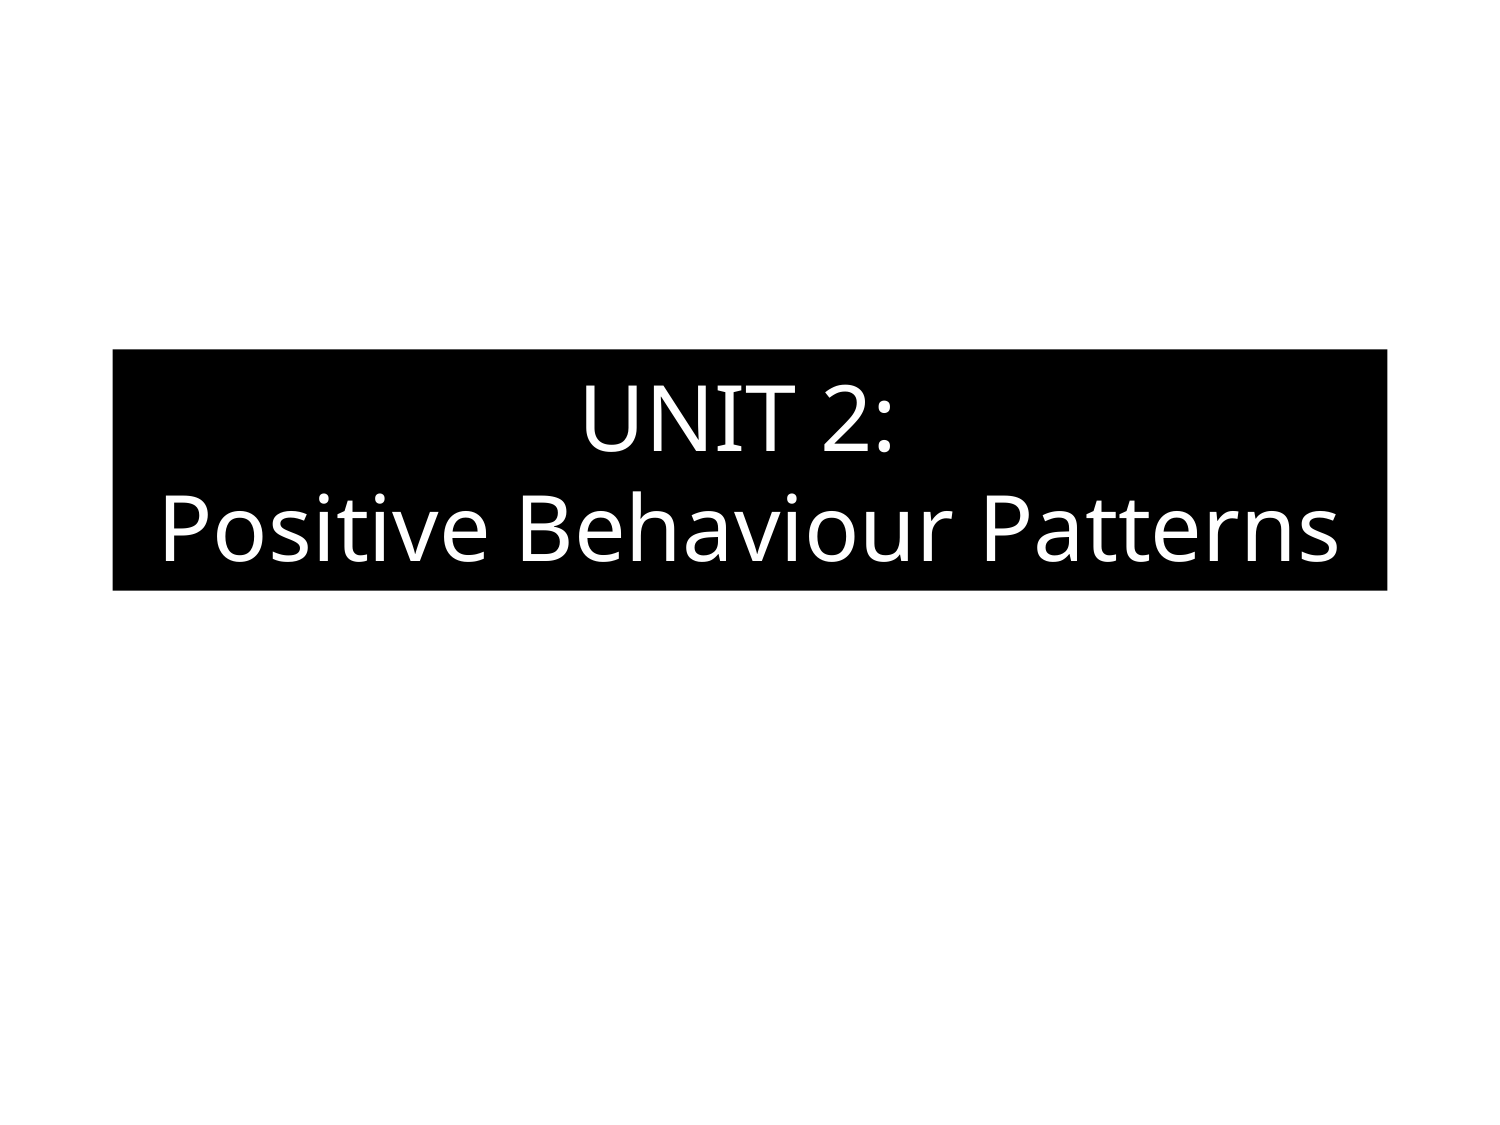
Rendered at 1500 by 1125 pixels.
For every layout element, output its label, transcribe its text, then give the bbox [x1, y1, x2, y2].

title UNIT 2: Positive Behaviour Patterns [112, 349, 1388, 591]
